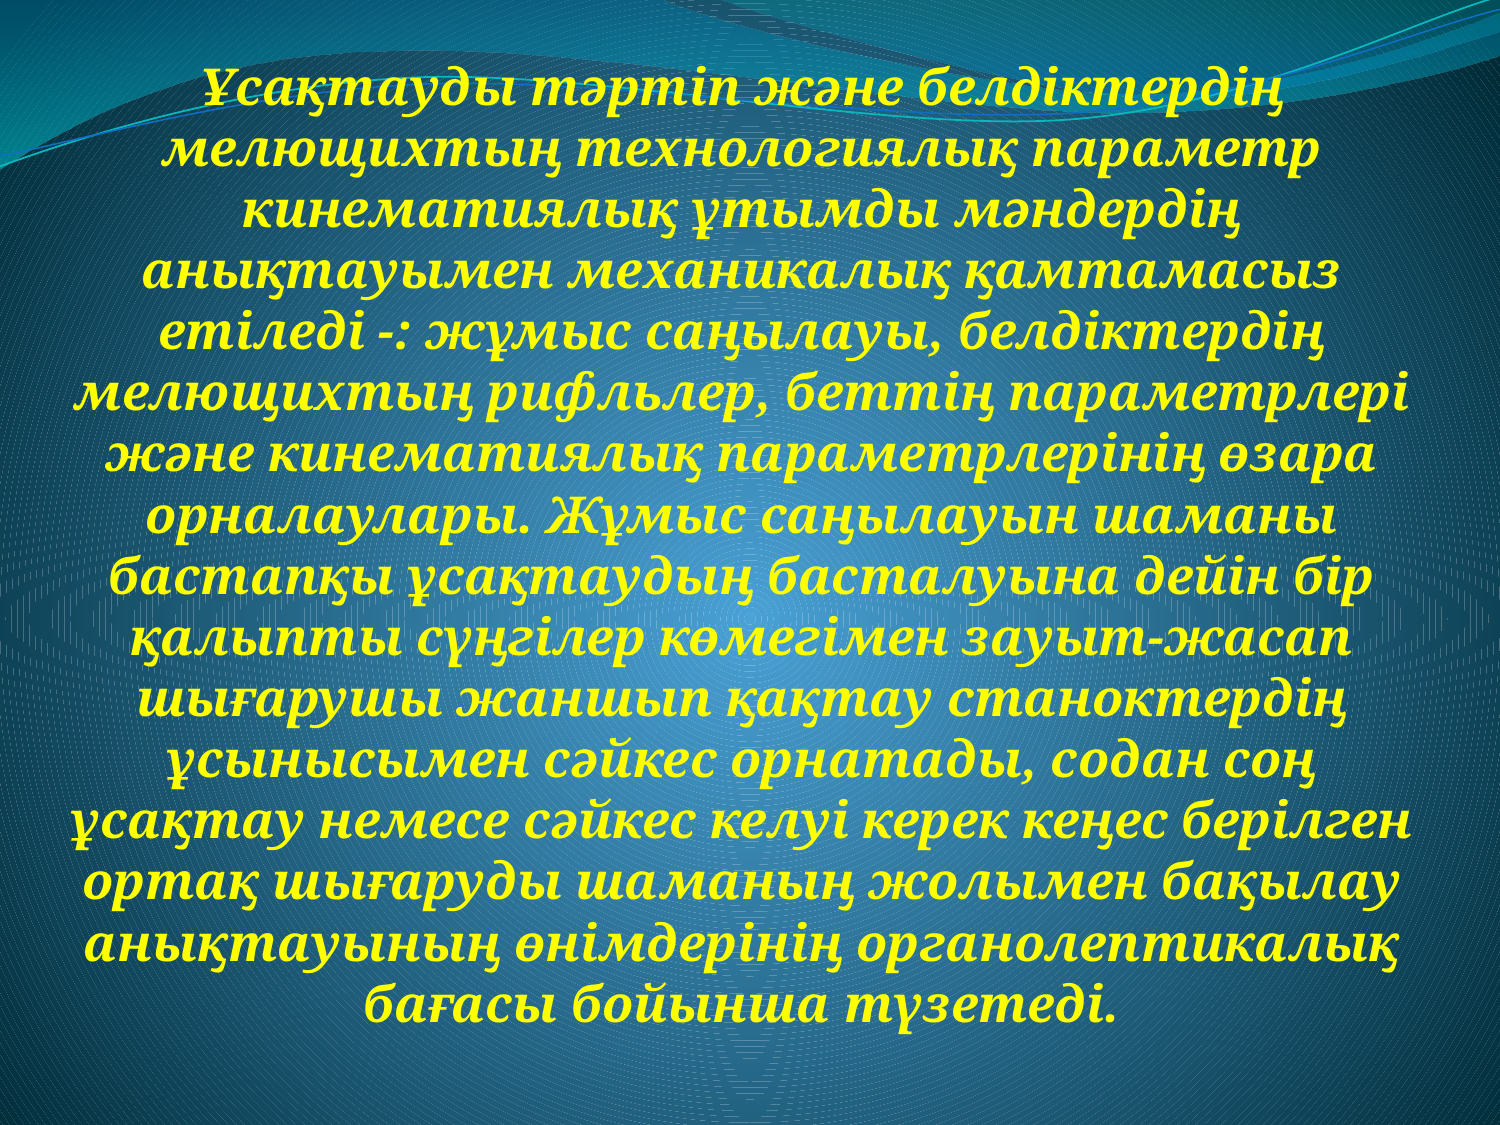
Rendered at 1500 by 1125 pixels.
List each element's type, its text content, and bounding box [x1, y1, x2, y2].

subtitle Ұсақтауды тәртiп және белдiктердiң мелющихтың технологиялық параметр кинематиялық ұтымды мәндердiң анықтауымен механикалық қамтамасыз етiледi -: жұмыс саңылауы, белдiктердiң мелющихтың рифльлер, беттiң параметрлерi және кинематиялық параметрлерiнiң өзара орналаулары. Жұмыс саңылауын шаманы бастапқы ұсақтаудың басталуына дейiн бiр қалыпты сүңгiлер көмегiмен зауыт-жасап шығарушы жаншып қақтау станоктердiң ұсынысымен сәйкес орнатады, содан соң ұсақтау немесе сәйкес келуi керек кеңес берiлген ортақ шығаруды шаманың жолымен бақылау анықтауының өнiмдерiнiң органолептикалық бағасы бойынша түзетедi. [70, 46, 1425, 1067]
